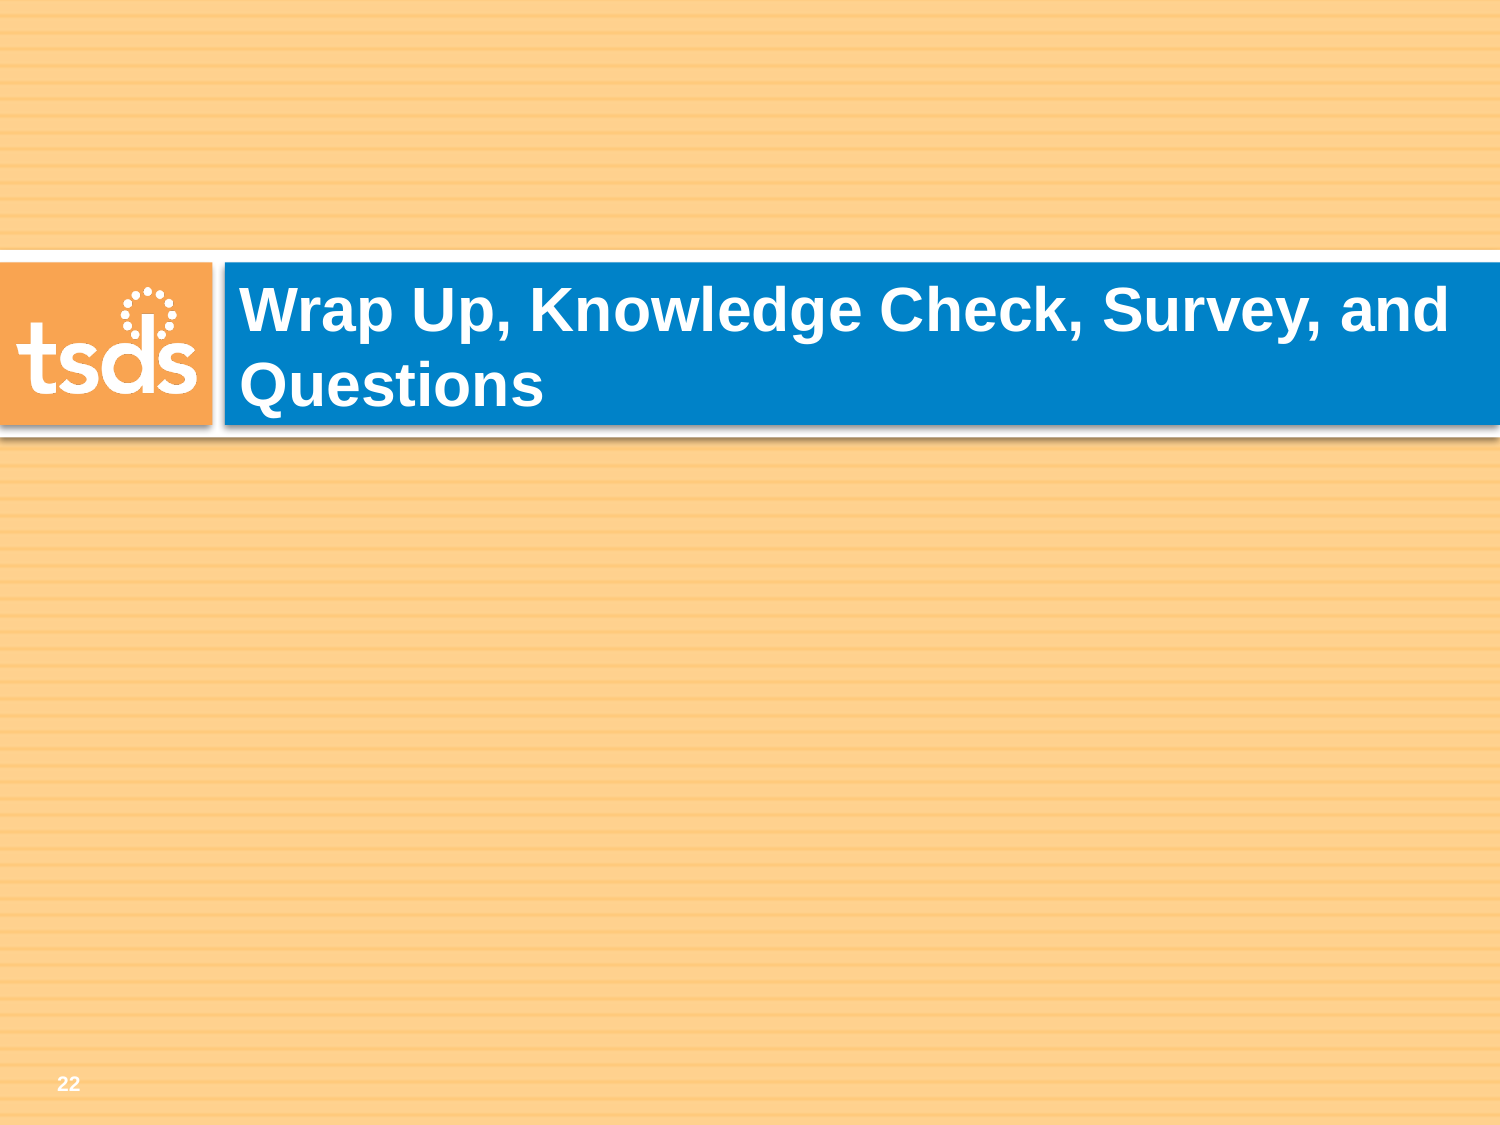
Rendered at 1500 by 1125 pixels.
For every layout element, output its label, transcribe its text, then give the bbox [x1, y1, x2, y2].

title Wrap Up, Knowledge Check, Survey, and Questions [225, 262, 1475, 425]
picture [16, 287, 197, 400]
slide_number 21 [24, 1062, 113, 1103]
